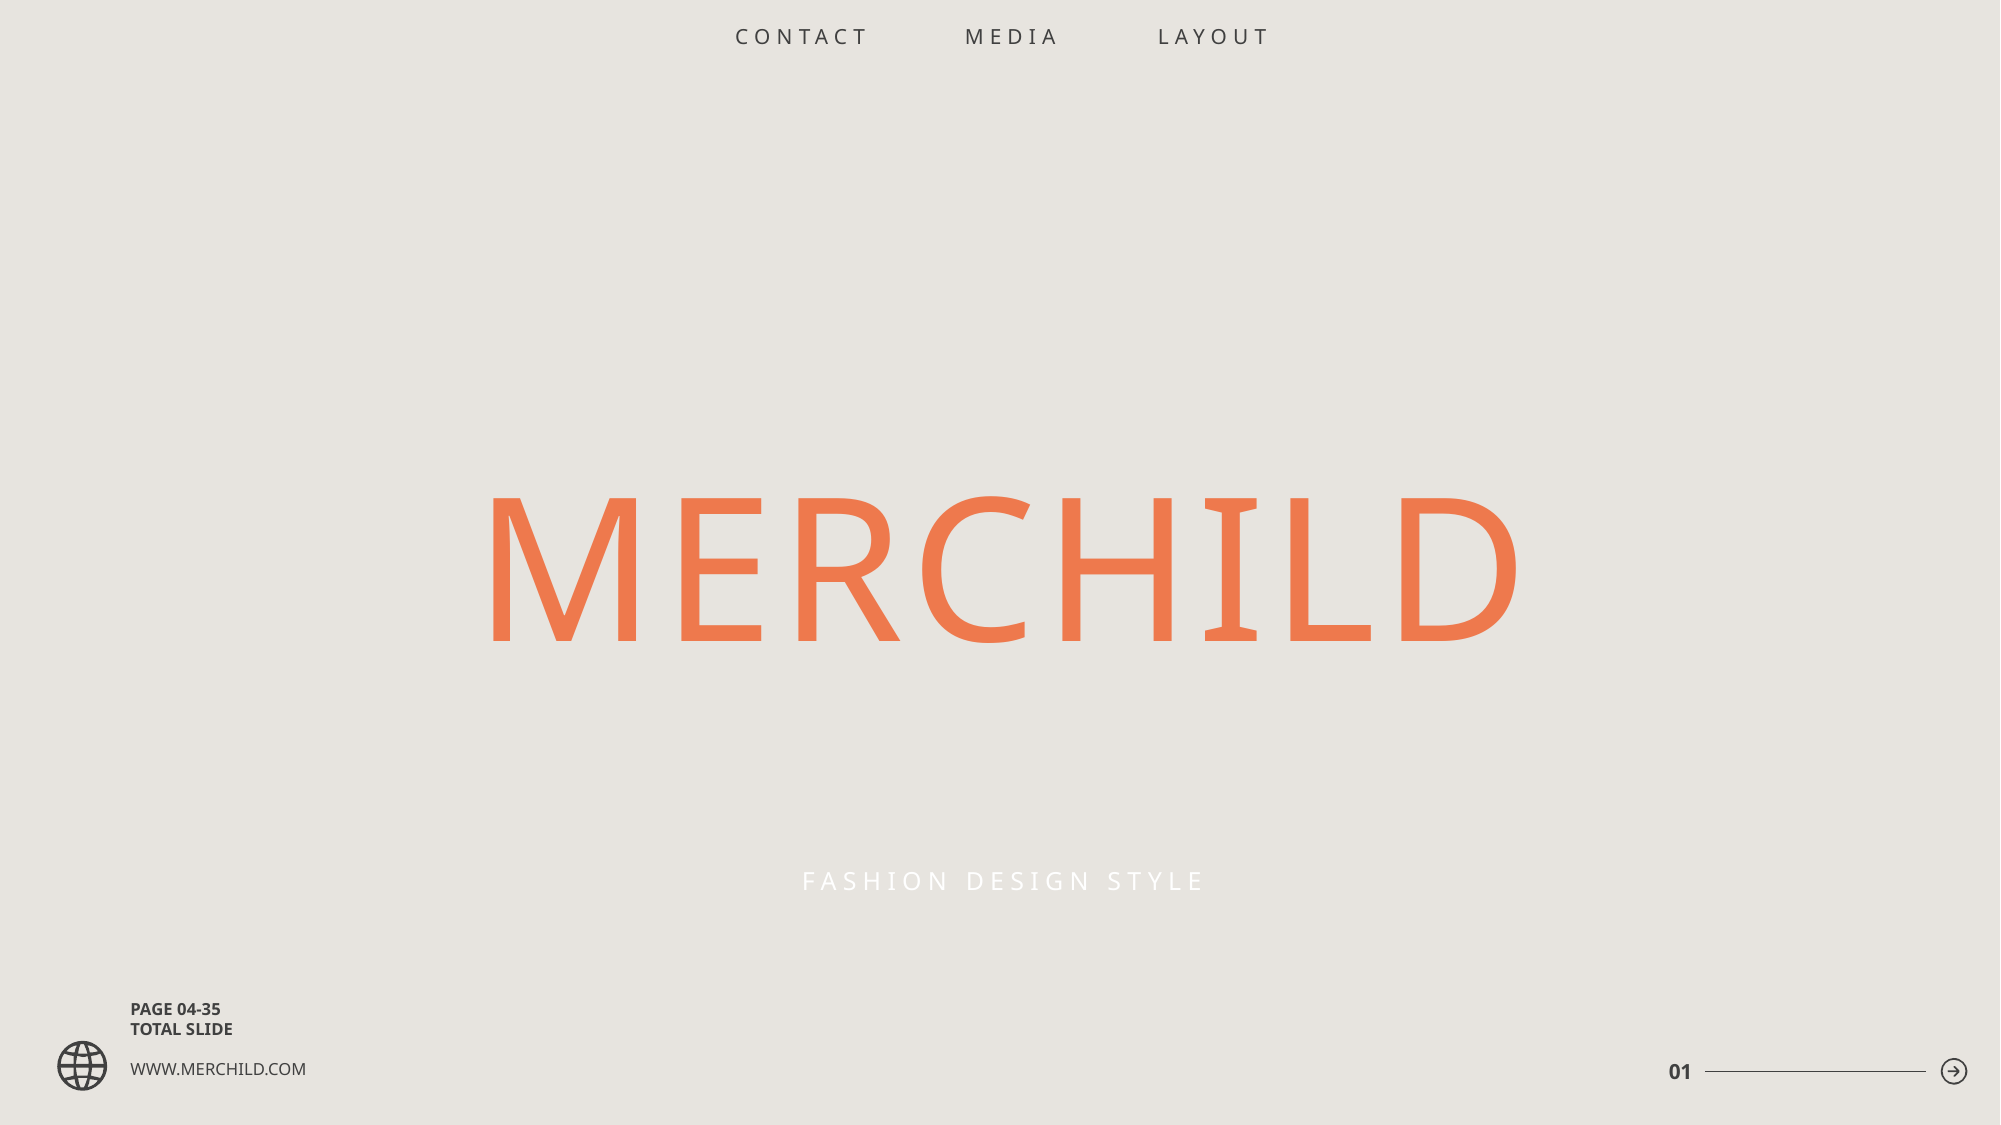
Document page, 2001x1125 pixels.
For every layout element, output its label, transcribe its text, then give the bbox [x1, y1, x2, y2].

text_box MERCHILD [1269, 433, 1779, 689]
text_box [977, 0, 1027, 210]
text_box MERCHILD [225, 433, 731, 689]
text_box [57, 991, 341, 1101]
picture [731, 210, 1269, 918]
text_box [1654, 1051, 1968, 1091]
